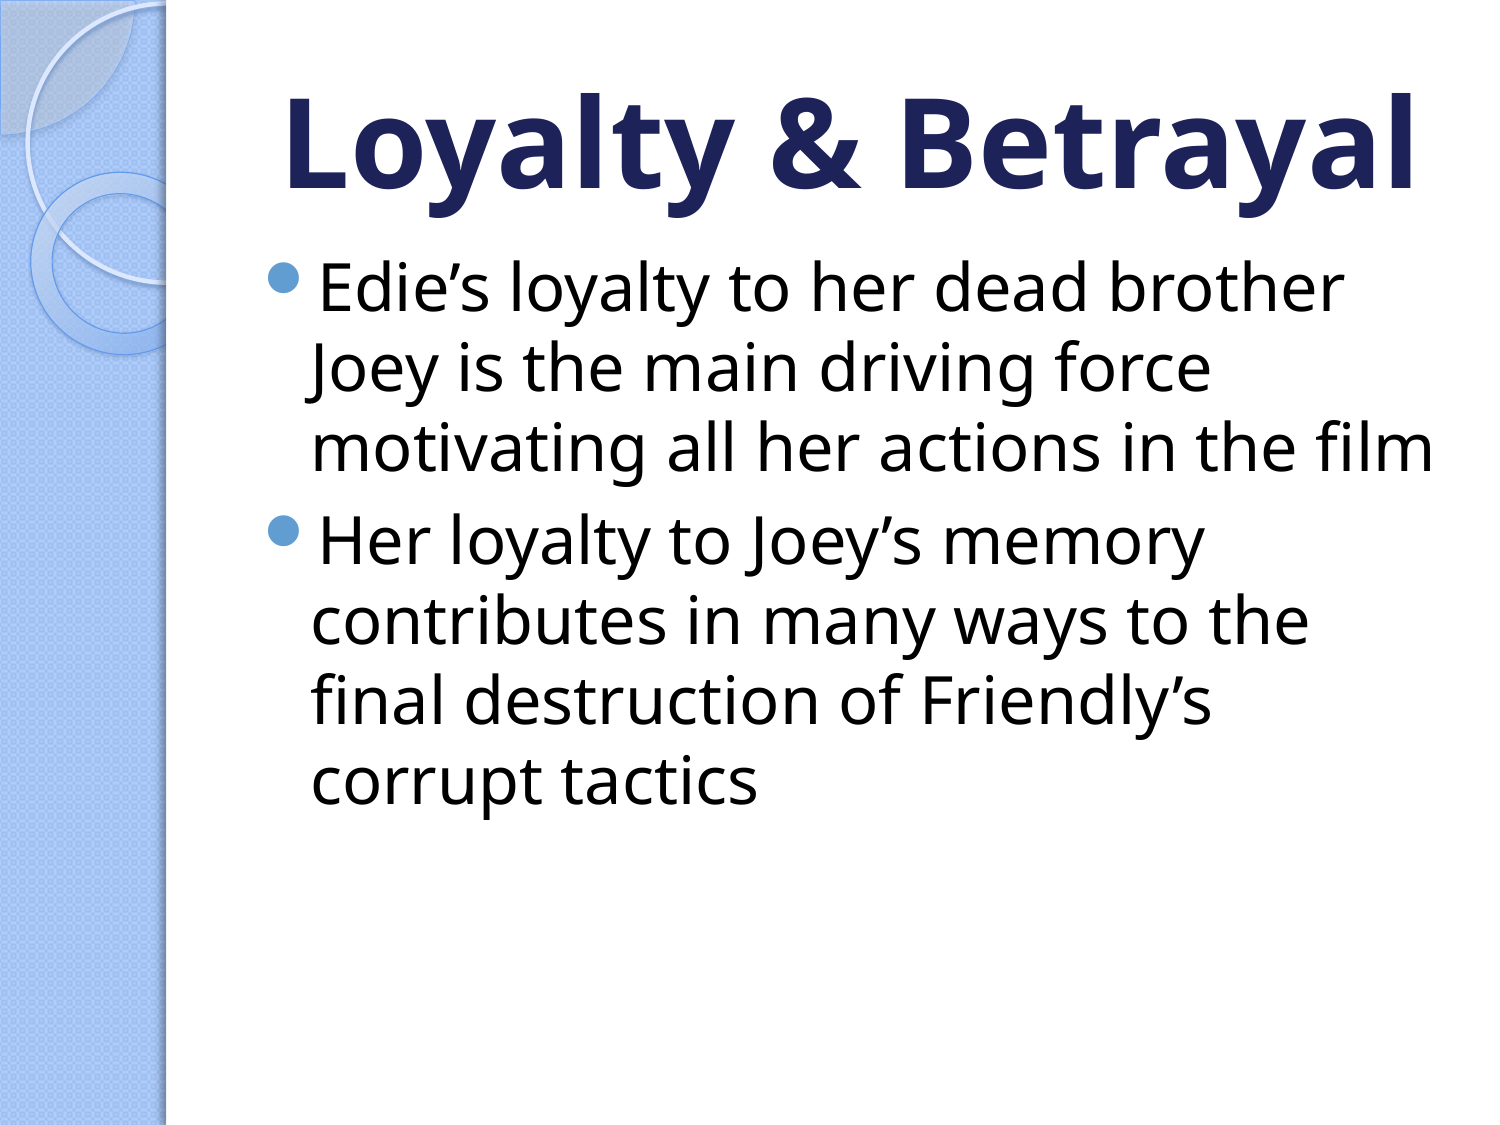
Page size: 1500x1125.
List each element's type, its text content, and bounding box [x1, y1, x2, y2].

title Loyalty & Betrayal [235, 45, 1466, 233]
list Edie’s loyalty to her dead brother Joey is the main driving force motivating all her actions in the film Her loyalty to Joey’s memory contributes in many ways to the final destruction of Friendly’s corrupt tactics [235, 237, 1466, 1025]
